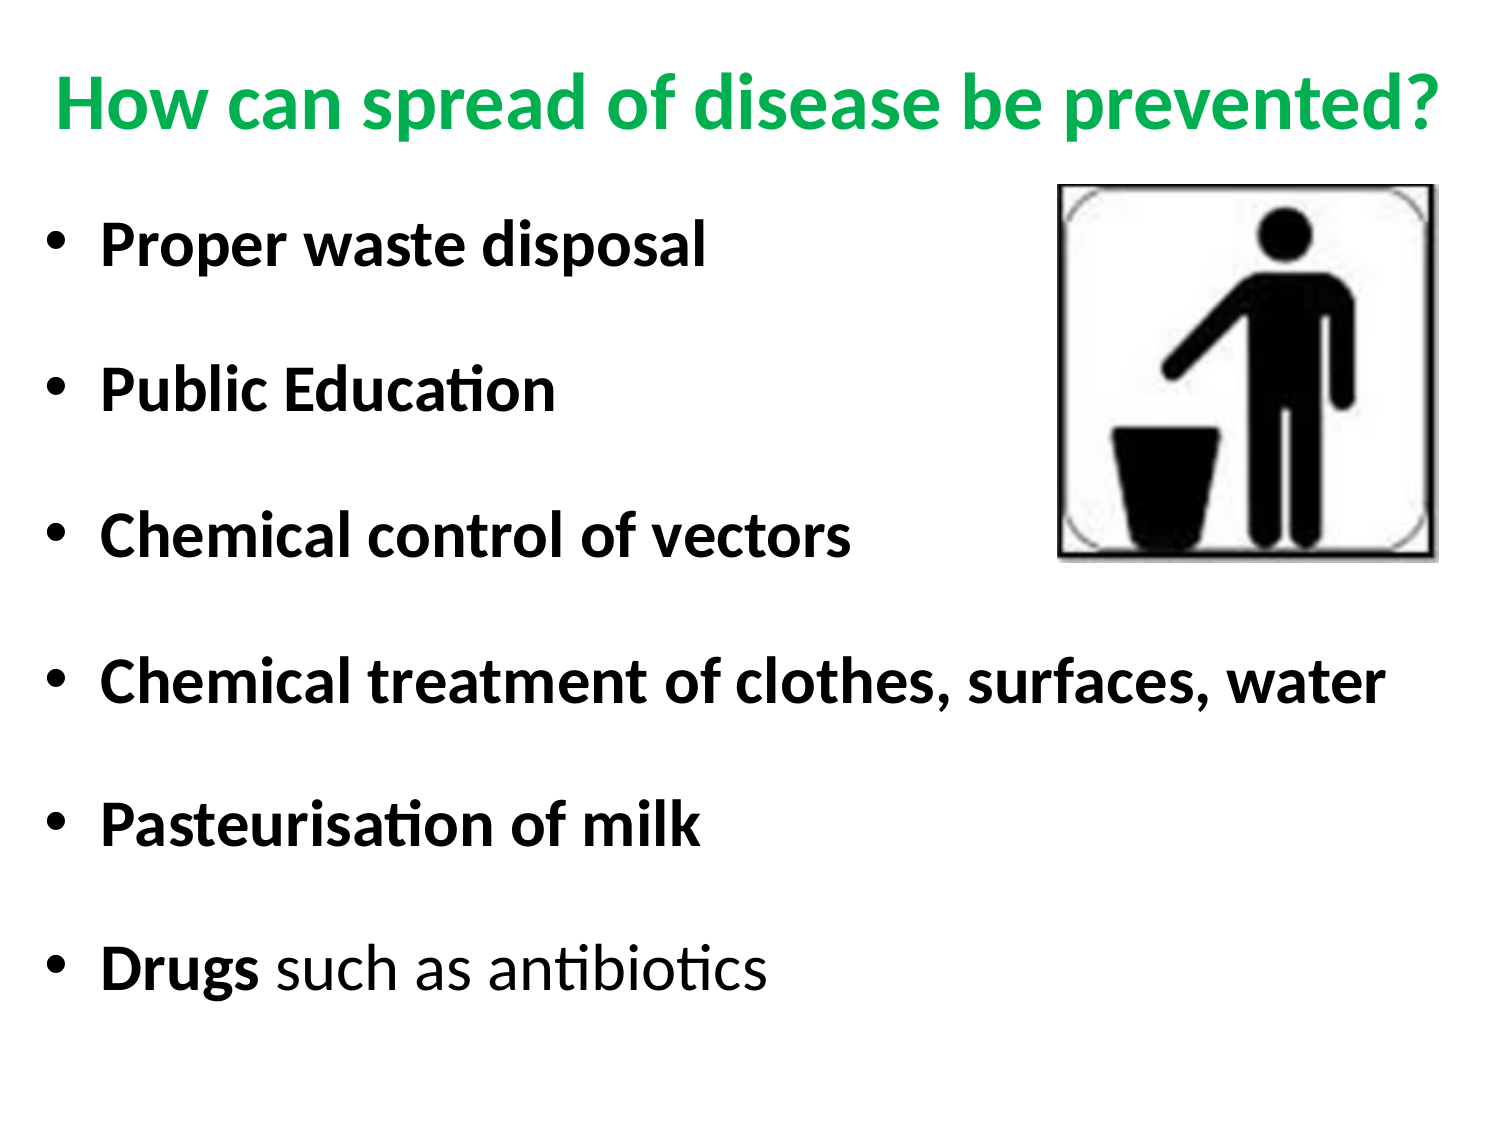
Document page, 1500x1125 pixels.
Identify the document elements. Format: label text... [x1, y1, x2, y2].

list Proper waste disposal Public Education Chemical control of vectors Chemical treatment of clothes, surfaces, water Pasteurisation of milk Drugs such as antibiotics [29, 191, 1447, 1083]
title How can spread of disease be prevented? [0, 3, 1500, 191]
picture [1056, 184, 1439, 563]
